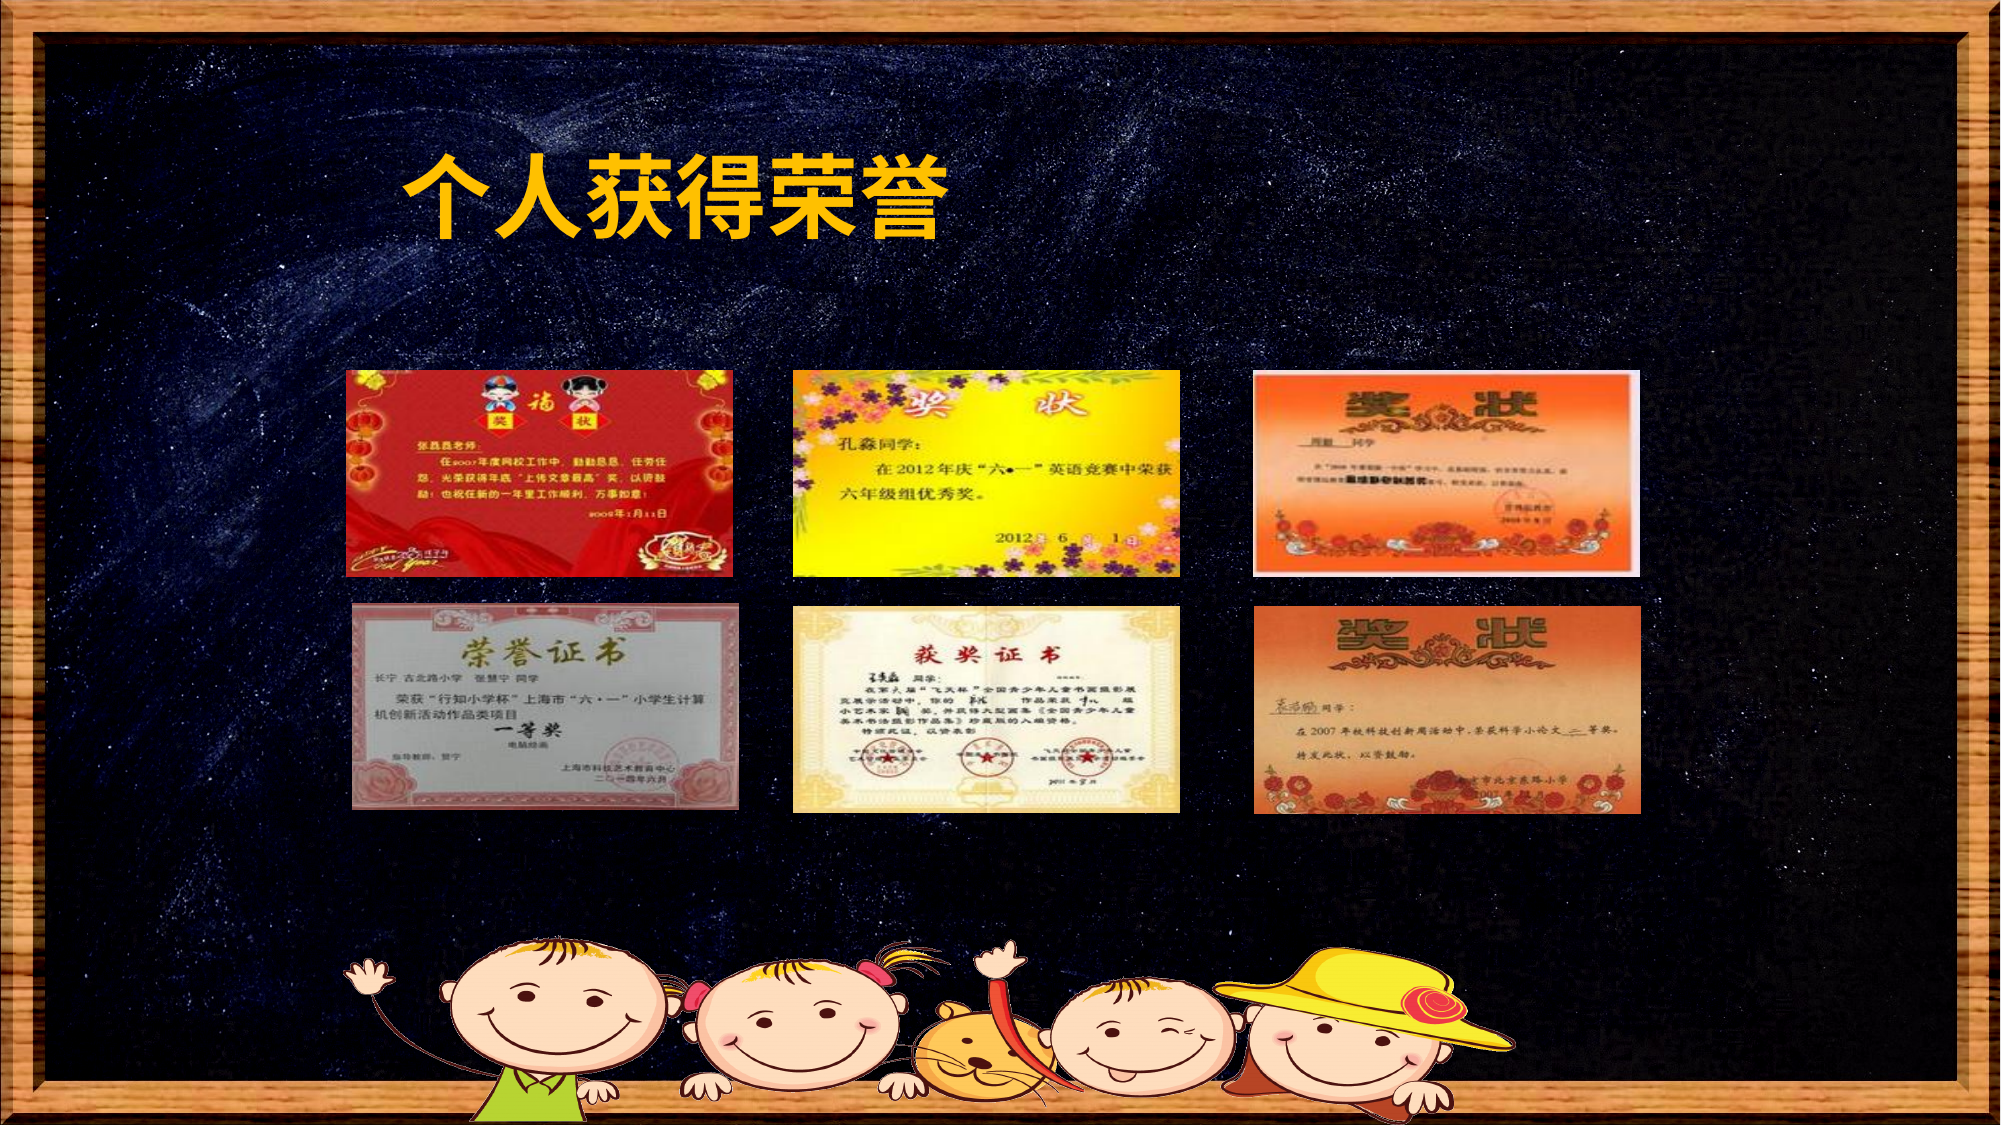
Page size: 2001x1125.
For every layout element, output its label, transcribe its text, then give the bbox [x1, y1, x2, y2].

title 个人获得荣誉 [385, 108, 1554, 295]
picture [0, 0, 2001, 1125]
